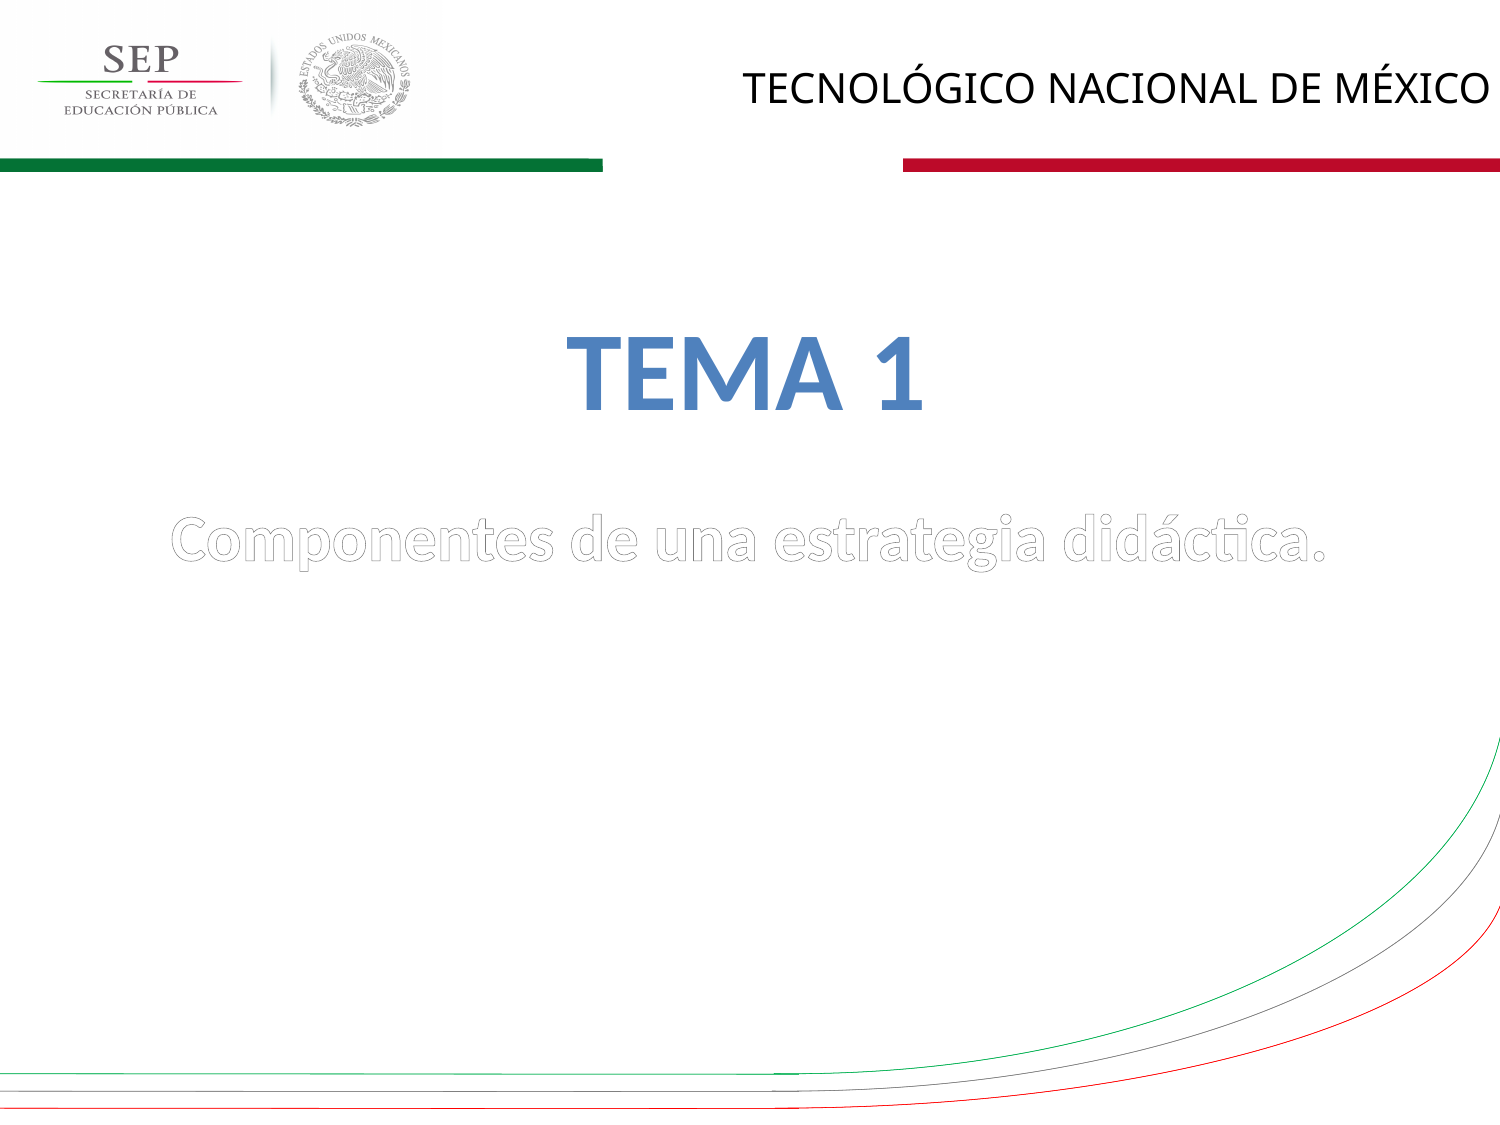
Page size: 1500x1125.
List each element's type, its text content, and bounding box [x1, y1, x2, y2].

text_box Tema 1 [551, 290, 942, 441]
picture [0, 0, 443, 158]
text_box Componentes de una estrategia didáctica. [155, 486, 1345, 717]
